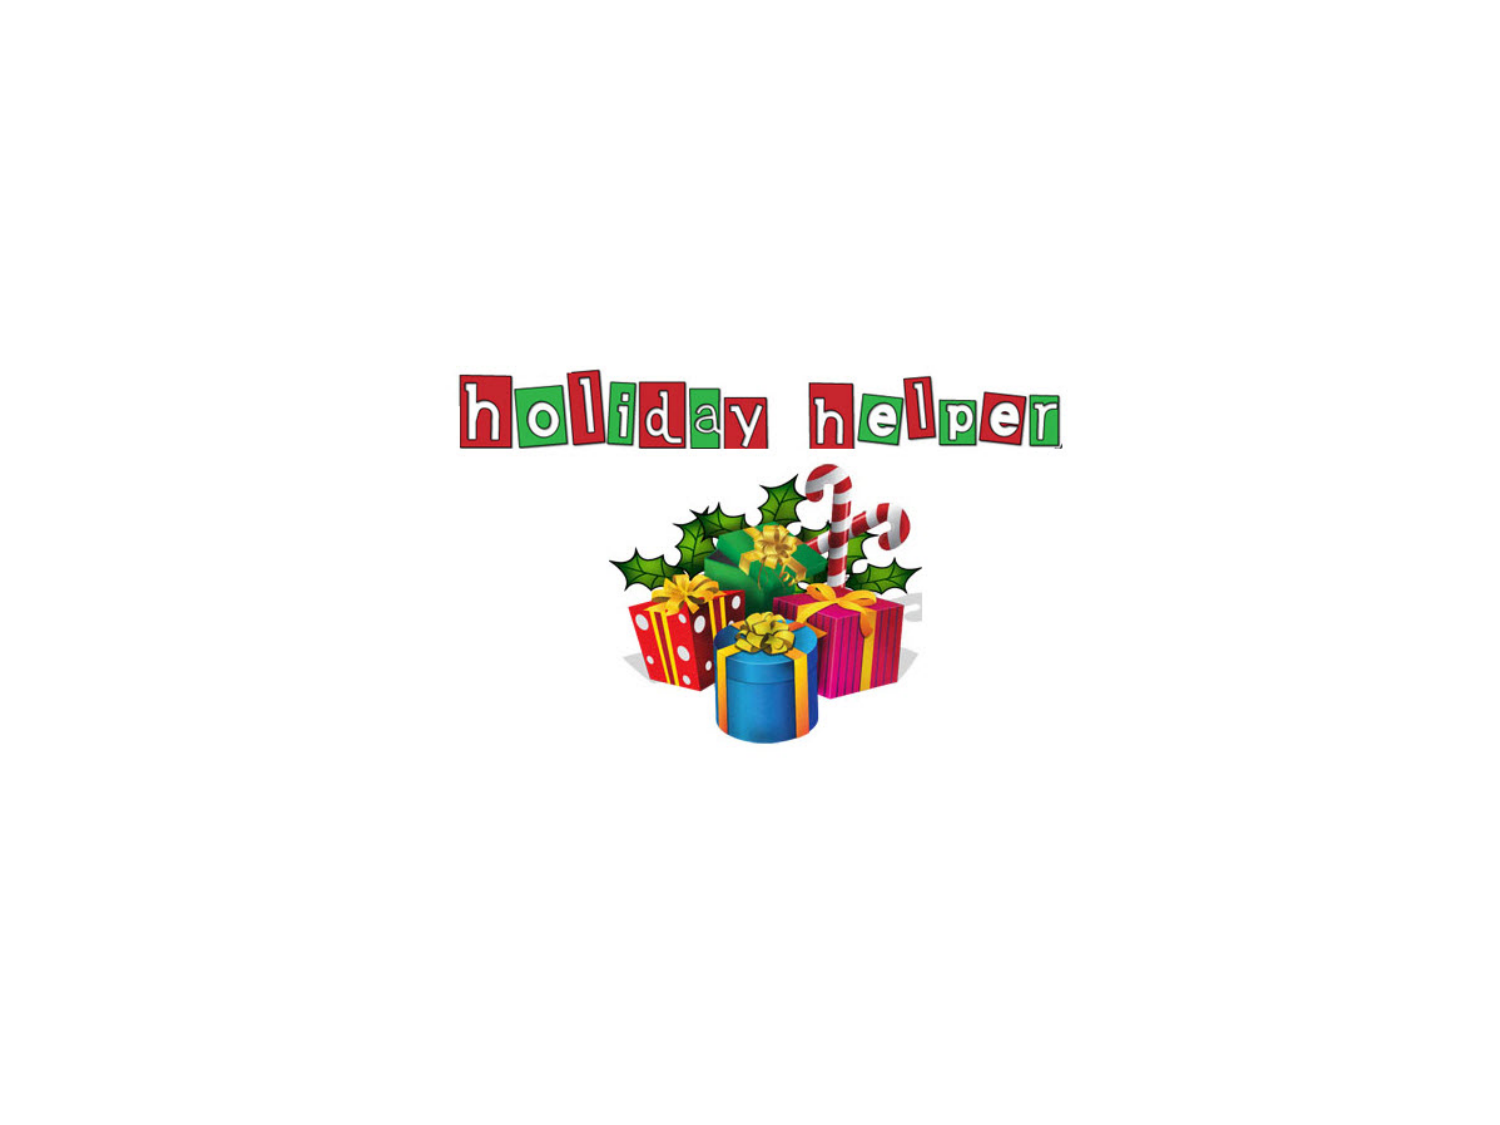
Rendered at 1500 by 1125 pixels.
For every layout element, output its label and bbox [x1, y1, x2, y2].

picture [326, 346, 1174, 779]
